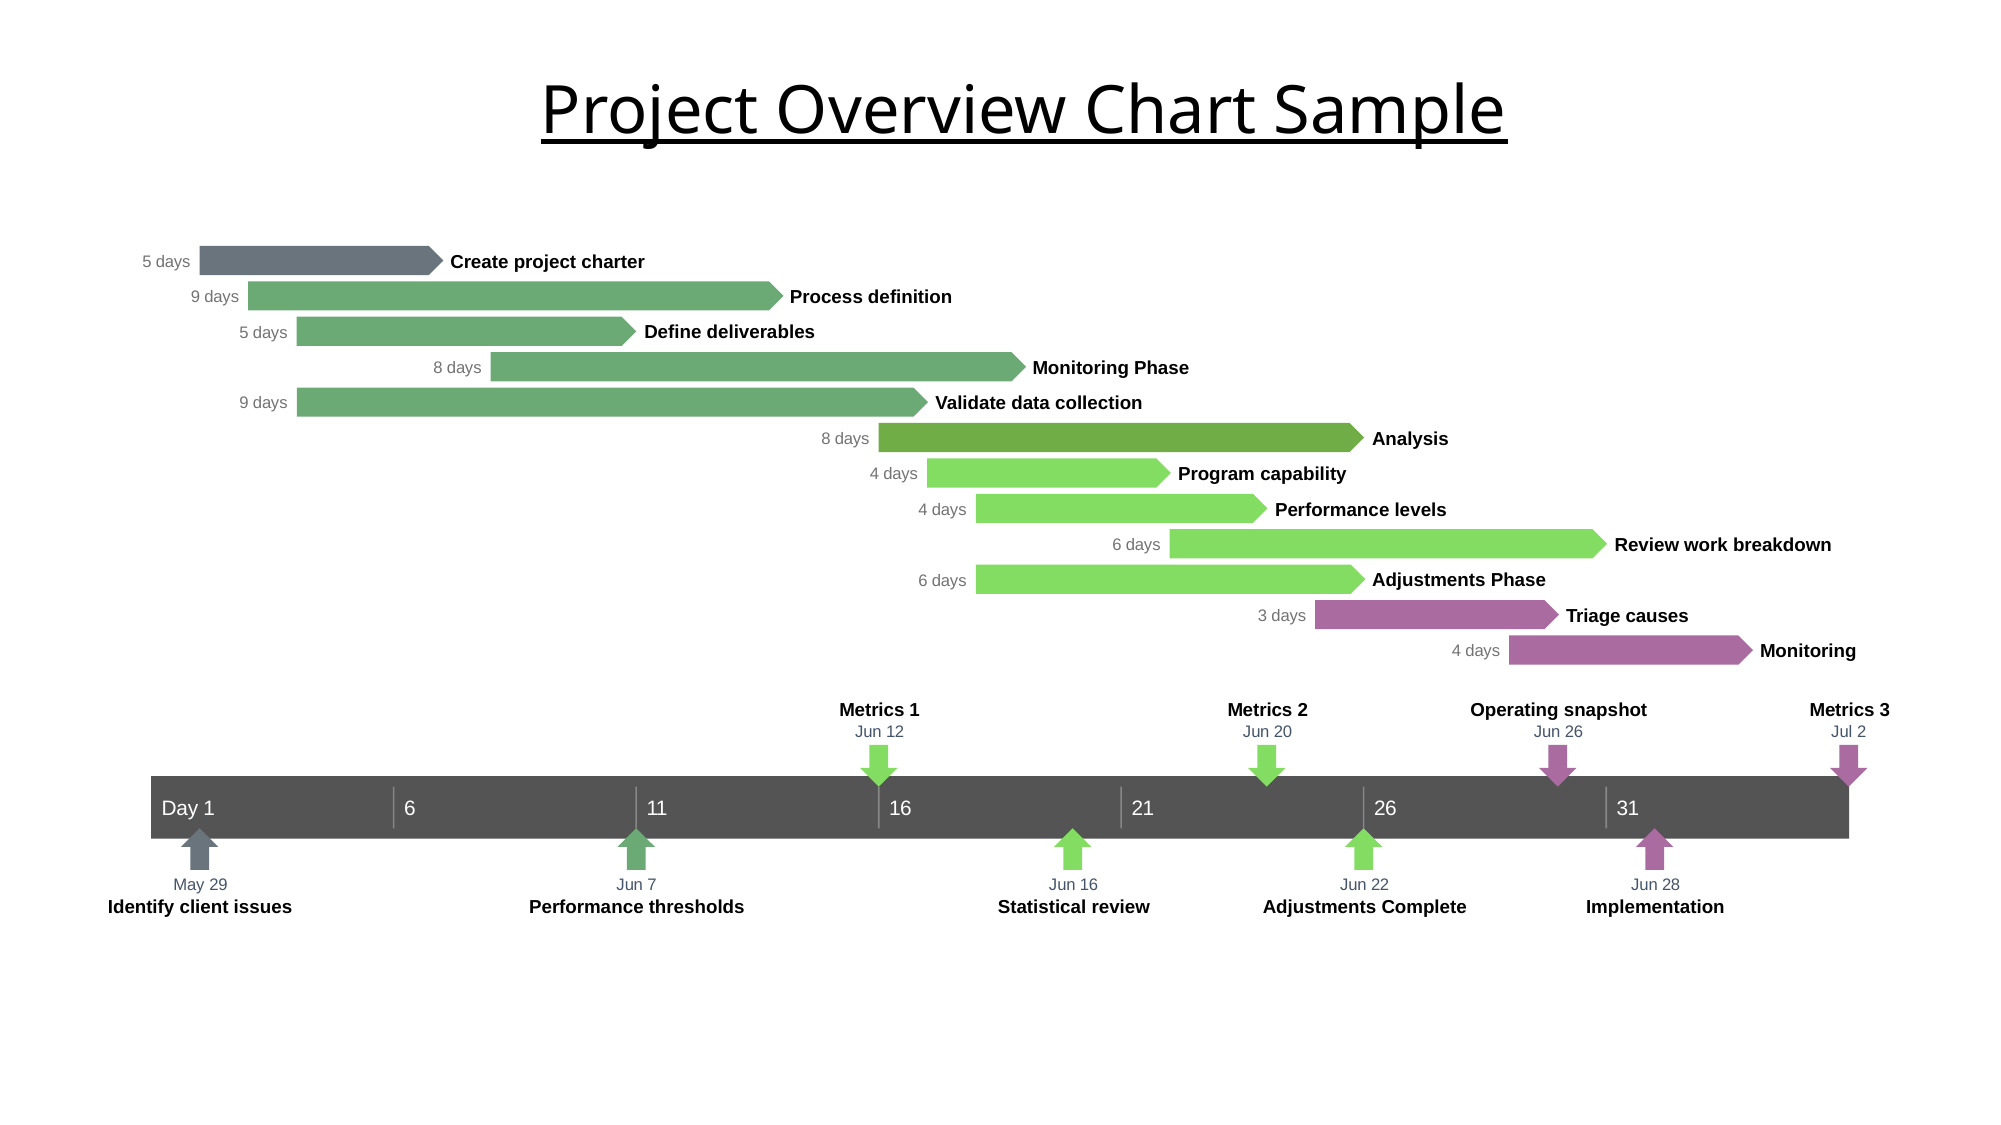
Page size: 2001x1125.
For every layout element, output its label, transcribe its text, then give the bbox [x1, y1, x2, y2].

text_box 4 days [1451, 640, 1502, 661]
text_box Metrics 3 [1808, 697, 1892, 720]
text_box [857, 743, 900, 788]
text_box [295, 386, 930, 418]
text_box Adjustments Complete [1261, 894, 1468, 918]
text_box [614, 826, 658, 871]
text_box 3 days [1257, 604, 1308, 625]
text_box Jun 7 [615, 873, 658, 894]
text_box [926, 457, 1173, 489]
text_box 8 days [433, 356, 484, 377]
text_box Jun 26 [1532, 721, 1585, 742]
text_box Metrics 1 [838, 697, 922, 720]
text_box Program capability [1178, 461, 1349, 485]
text_box [1314, 599, 1561, 631]
text_box Monitoring [1760, 638, 1869, 662]
text_box Jun 28 [1629, 873, 1682, 894]
text_box 5 days [142, 250, 193, 271]
text_box [1342, 827, 1385, 871]
text_box Validate data collection [935, 390, 1144, 414]
text_box Operating snapshot [1469, 697, 1649, 720]
text_box 6 days [918, 569, 969, 590]
text_box Performance levels [1275, 497, 1448, 520]
text_box 9 days [239, 392, 290, 413]
text_box [974, 563, 1367, 595]
text_box [295, 315, 638, 347]
text_box 4 days [869, 463, 920, 483]
text_box May 29 [172, 873, 229, 894]
text_box Jun 16 [1047, 873, 1100, 894]
text_box Implementation [1585, 894, 1725, 918]
text_box [178, 826, 221, 871]
text_box 6 days [1112, 533, 1163, 554]
text_box Day 1 [161, 795, 217, 820]
text_box Jun 20 [1241, 721, 1294, 742]
text_box Jun 12 [853, 721, 906, 742]
text_box Analysis [1372, 426, 1452, 449]
text_box Jun 22 [1338, 873, 1391, 894]
text_box [1827, 743, 1870, 789]
text_box [1168, 528, 1609, 560]
text_box 26 [1374, 795, 1397, 820]
text_box Jul 2 [1831, 721, 1867, 742]
text_box 5 days [239, 321, 290, 342]
text_box Process definition [790, 284, 955, 308]
text_box Review work breakdown [1614, 532, 1834, 555]
text_box 11 [646, 795, 669, 820]
text_box [150, 775, 1850, 840]
text_box Project Overview Chart Sample [526, 59, 1523, 155]
text_box 4 days [918, 498, 969, 519]
text_box 16 [889, 795, 912, 820]
text_box Performance thresholds [528, 894, 745, 918]
text_box Statistical review [996, 894, 1151, 918]
text_box Adjustments Phase [1372, 567, 1547, 591]
text_box Define deliverables [644, 320, 818, 343]
text_box [877, 421, 1366, 454]
text_box Create project charter [450, 249, 647, 272]
text_box [489, 351, 1028, 383]
text_box [198, 244, 445, 277]
text_box Identify client issues [107, 894, 293, 918]
text_box 21 [1131, 795, 1154, 820]
text_box [1536, 743, 1579, 789]
text_box Triage causes [1566, 603, 1691, 626]
text_box 9 days [190, 286, 241, 306]
text_box [974, 492, 1269, 525]
text_box [1633, 826, 1676, 871]
text_box 8 days [821, 427, 872, 448]
text_box [1051, 826, 1094, 871]
text_box [1245, 743, 1288, 789]
text_box 6 [404, 795, 416, 820]
text_box Monitoring Phase [1032, 355, 1191, 378]
text_box Metrics 2 [1226, 697, 1310, 720]
text_box [1508, 634, 1755, 666]
text_box 31 [1616, 795, 1639, 820]
text_box [247, 280, 786, 312]
